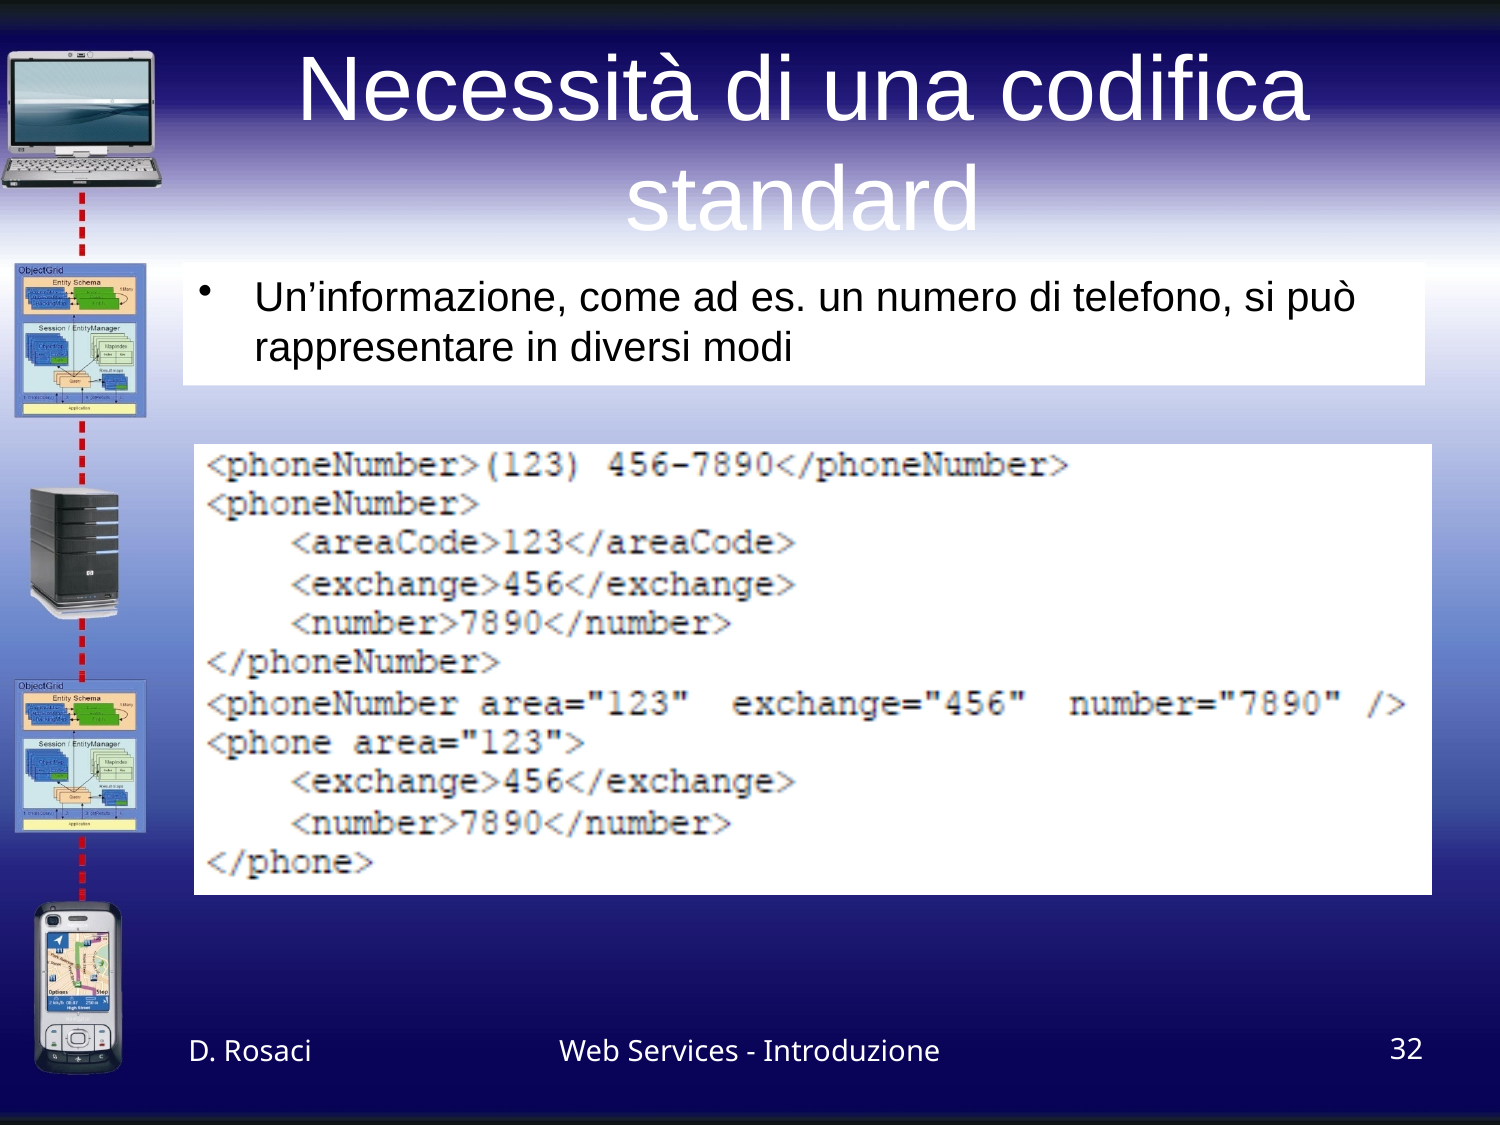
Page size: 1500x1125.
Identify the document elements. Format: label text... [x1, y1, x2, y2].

list Un’informazione, come ad es. un numero di telefono, si può rappresentare in diversi modi [182, 262, 1426, 386]
slide_number D. Rosaci [74, 1024, 426, 1103]
footer Web Services - Introduzione [512, 1024, 988, 1103]
picture [0, 0, 1500, 1125]
title Necessità di una codifica standard [182, 44, 1426, 233]
